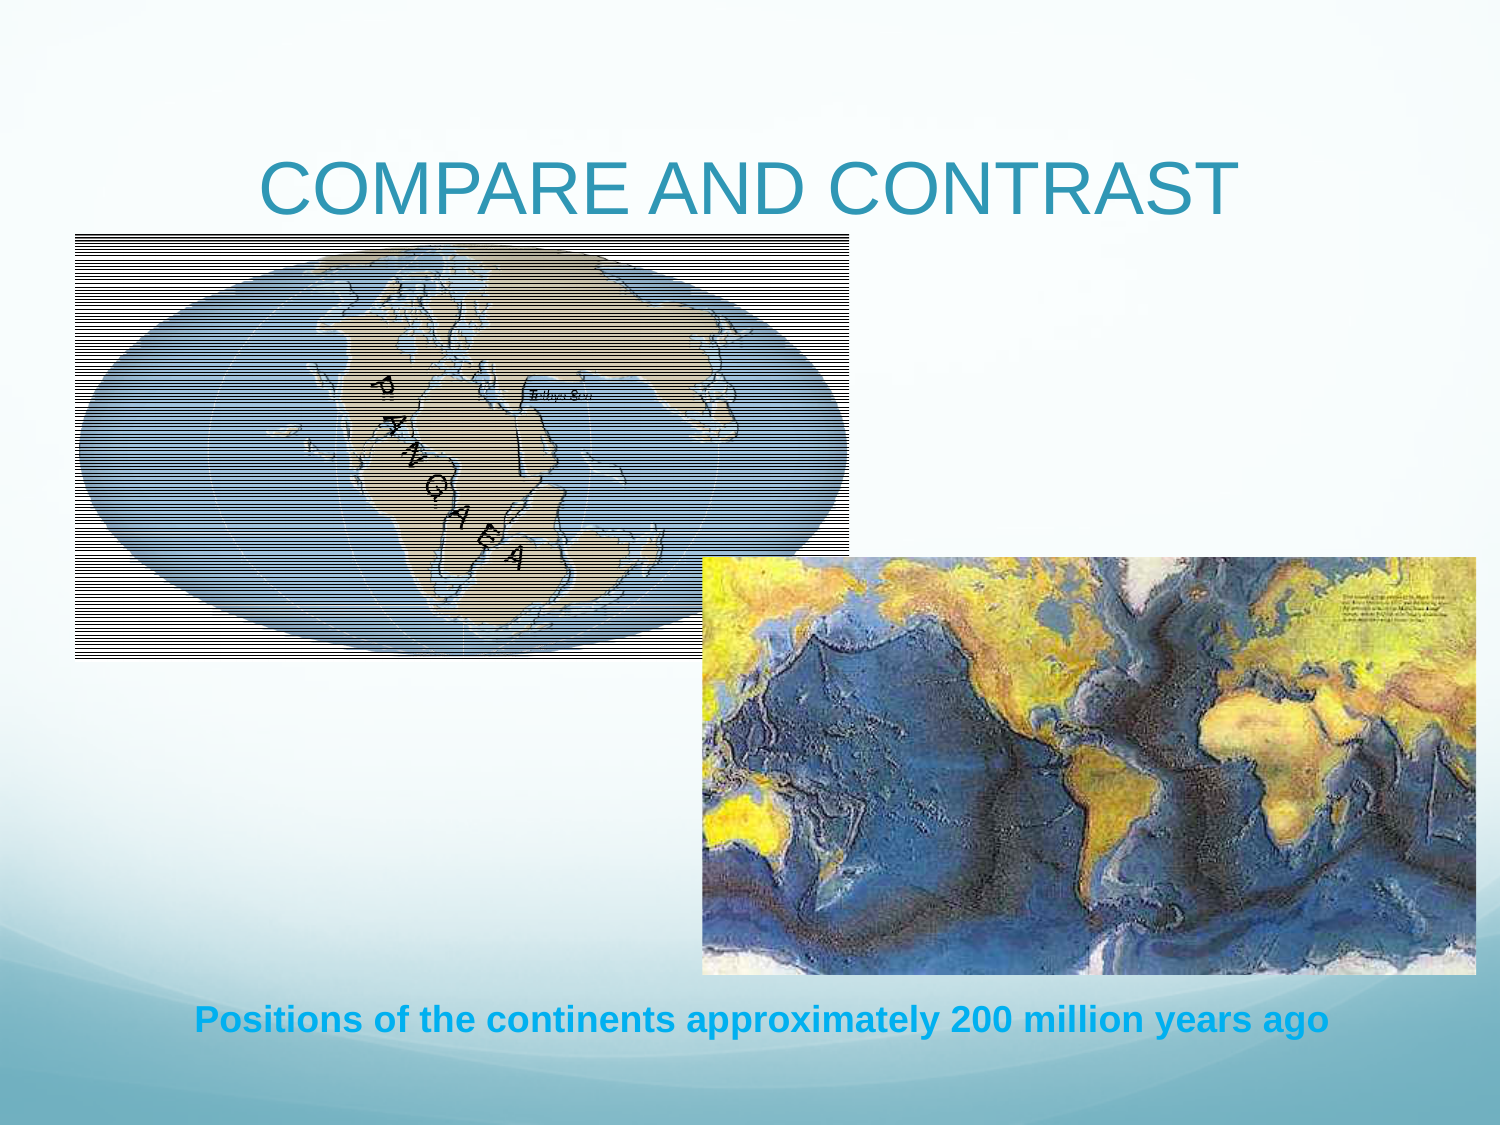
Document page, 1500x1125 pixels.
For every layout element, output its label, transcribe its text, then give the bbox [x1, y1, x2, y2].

title COMPARE AND CONTRAST [90, 17, 1410, 237]
text_box Positions of the continents approximately 200 million years ago [87, 987, 1438, 1048]
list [74, 233, 852, 665]
picture [701, 556, 1477, 976]
